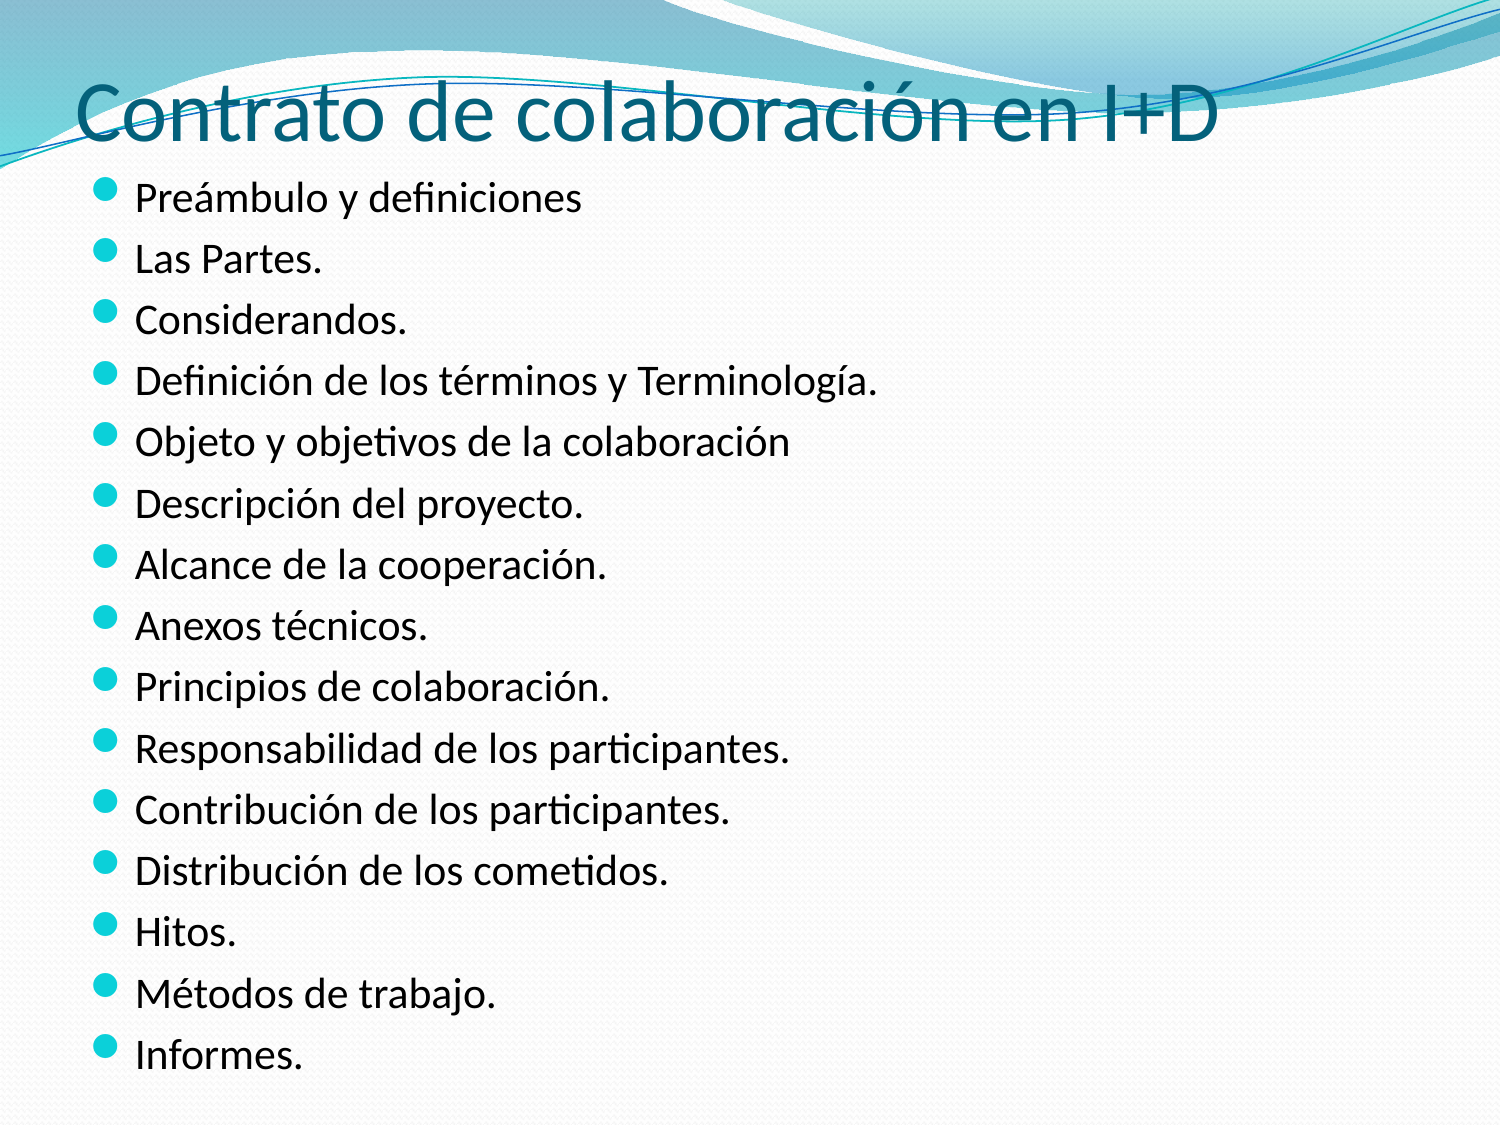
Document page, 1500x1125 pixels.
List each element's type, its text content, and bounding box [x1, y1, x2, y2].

title Contrato de colaboración en I+D [75, 0, 1425, 160]
list Preámbulo y definiciones Las Partes. Considerandos. Definición de los términos y Terminología. Objeto y objetivos de la colaboración Descripción del proyecto. Alcance de la cooperación. Anexos técnicos. Principios de colaboración. Responsabilidad de los participantes. Contribución de los participantes. Distribución de los cometidos. Hitos. Métodos de trabajo. Informes. [75, 160, 1425, 1102]
